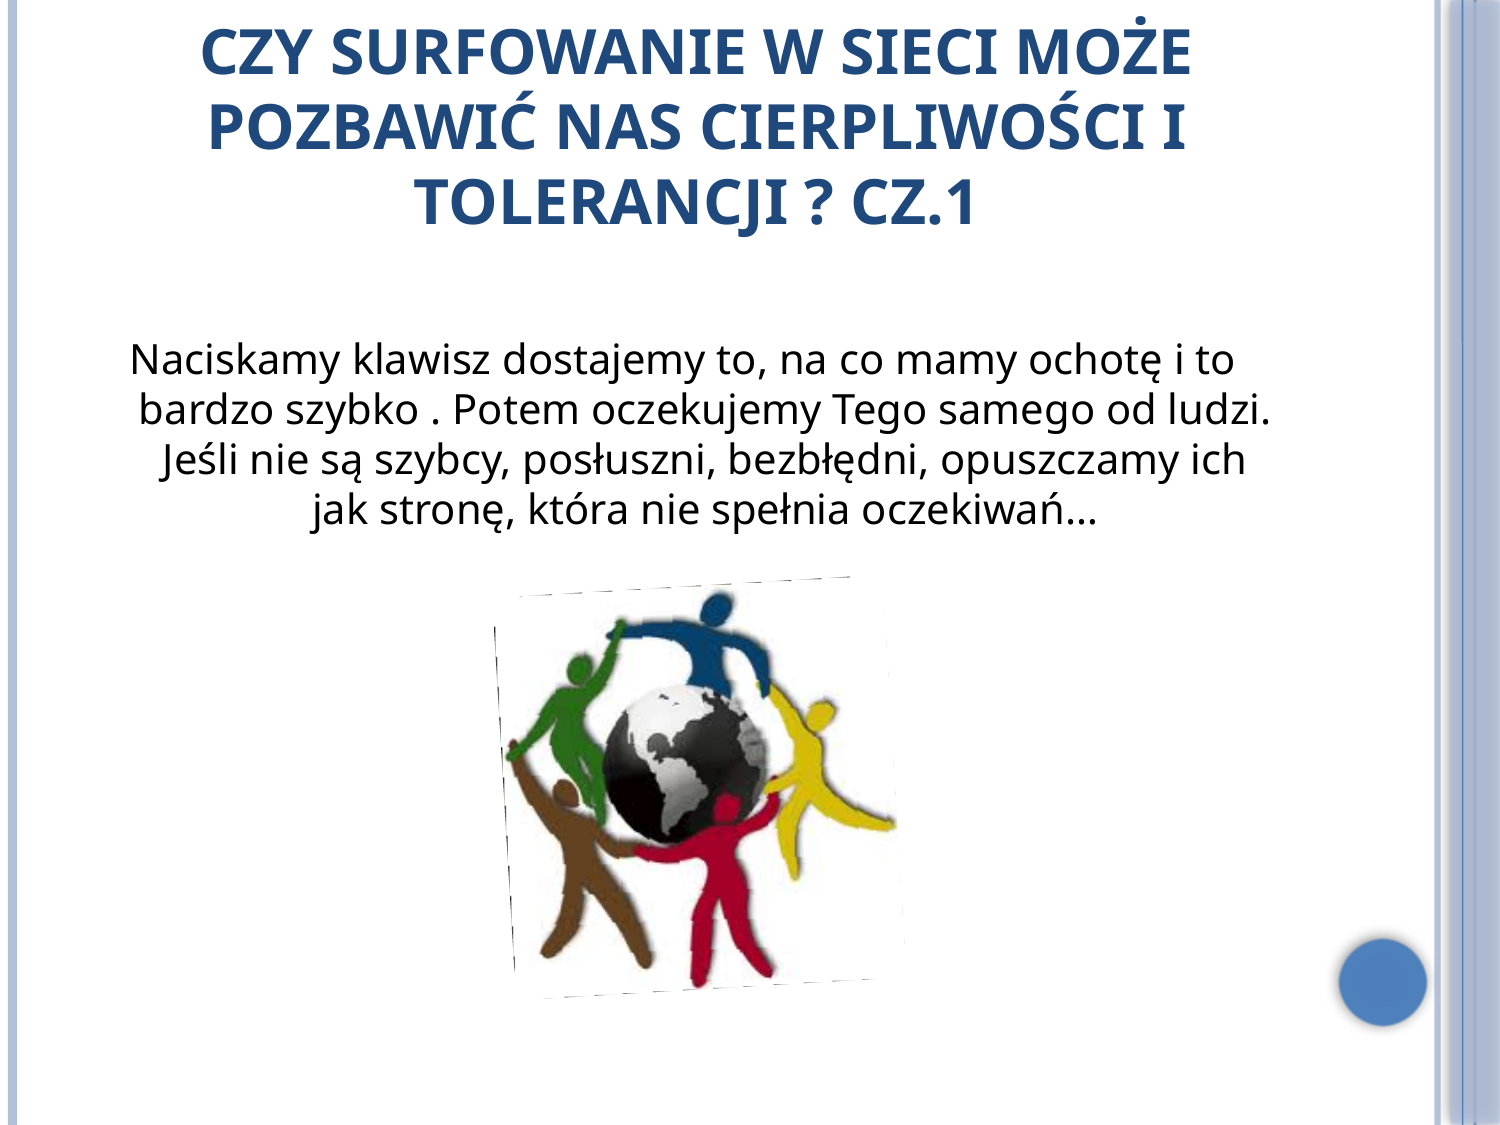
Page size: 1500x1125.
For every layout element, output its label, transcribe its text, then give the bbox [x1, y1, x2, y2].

list Naciskamy klawisz dostajemy to, na co mamy ochotę i to bardzo szybko . Potem oczekujemy Tego samego od ludzi. Jeśli nie są szybcy, posłuszni, bezbłędni, opuszczamy ich jak stronę, która nie spełnia oczekiwań… [70, 325, 1296, 1125]
picture [494, 576, 905, 999]
title Czy surfowanie w sieci może pozbawić nas cierpliwości i tolerancji ? cz.1 [82, 0, 1312, 245]
